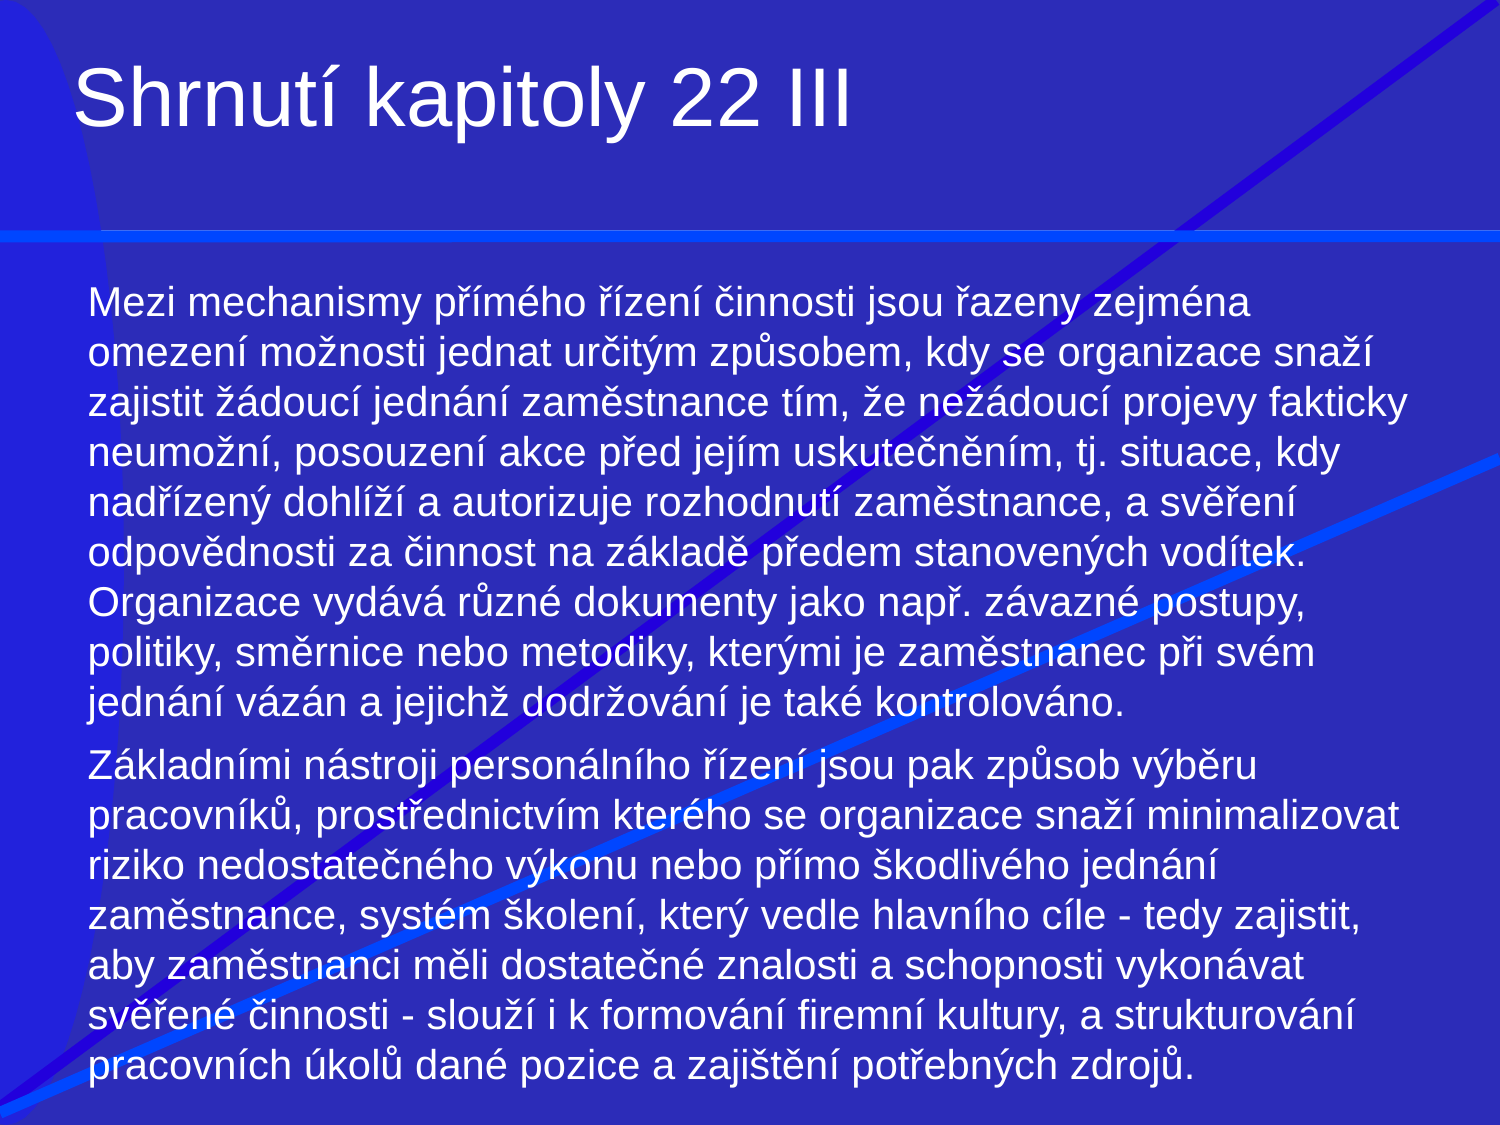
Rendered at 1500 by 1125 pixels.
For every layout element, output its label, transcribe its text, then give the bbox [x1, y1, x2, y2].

list Mezi mechanismy přímého řízení činnosti jsou řazeny zejména omezení možnosti jednat určitým způsobem, kdy se organizace snaží zajistit žádoucí jednání zaměstnance tím, že nežádoucí projevy fakticky neumožní, posouzení akce před jejím uskutečněním, tj. situace, kdy nadřízený dohlíží a autorizuje rozhodnutí zaměstnance, a svěření odpovědnosti za činnost na základě předem stanovených vodítek. Organizace vydává různé dokumenty jako např. závazné postupy, politiky, směrnice nebo metodiky, kterými je zaměstnanec při svém jednání vázán a jejichž dodržování je také kontrolováno. Základními nástroji personálního řízení jsou pak způsob výběru pracovníků, prostřednictvím kterého se organizace snaží minimalizovat riziko nedostatečného výkonu nebo přímo škodlivého jednání zaměstnance, systém školení, který vedle hlavního cíle - tedy zajistit, aby zaměstnanci měli dostatečné znalosti a schopnosti vykonávat svěřené činnosti - slouží i k formování firemní kultury, a strukturování pracovních úkolů dané pozice a zajištění potřebných zdrojů. [87, 275, 1413, 1096]
title Shrnutí kapitoly 22 III [72, 43, 1428, 145]
